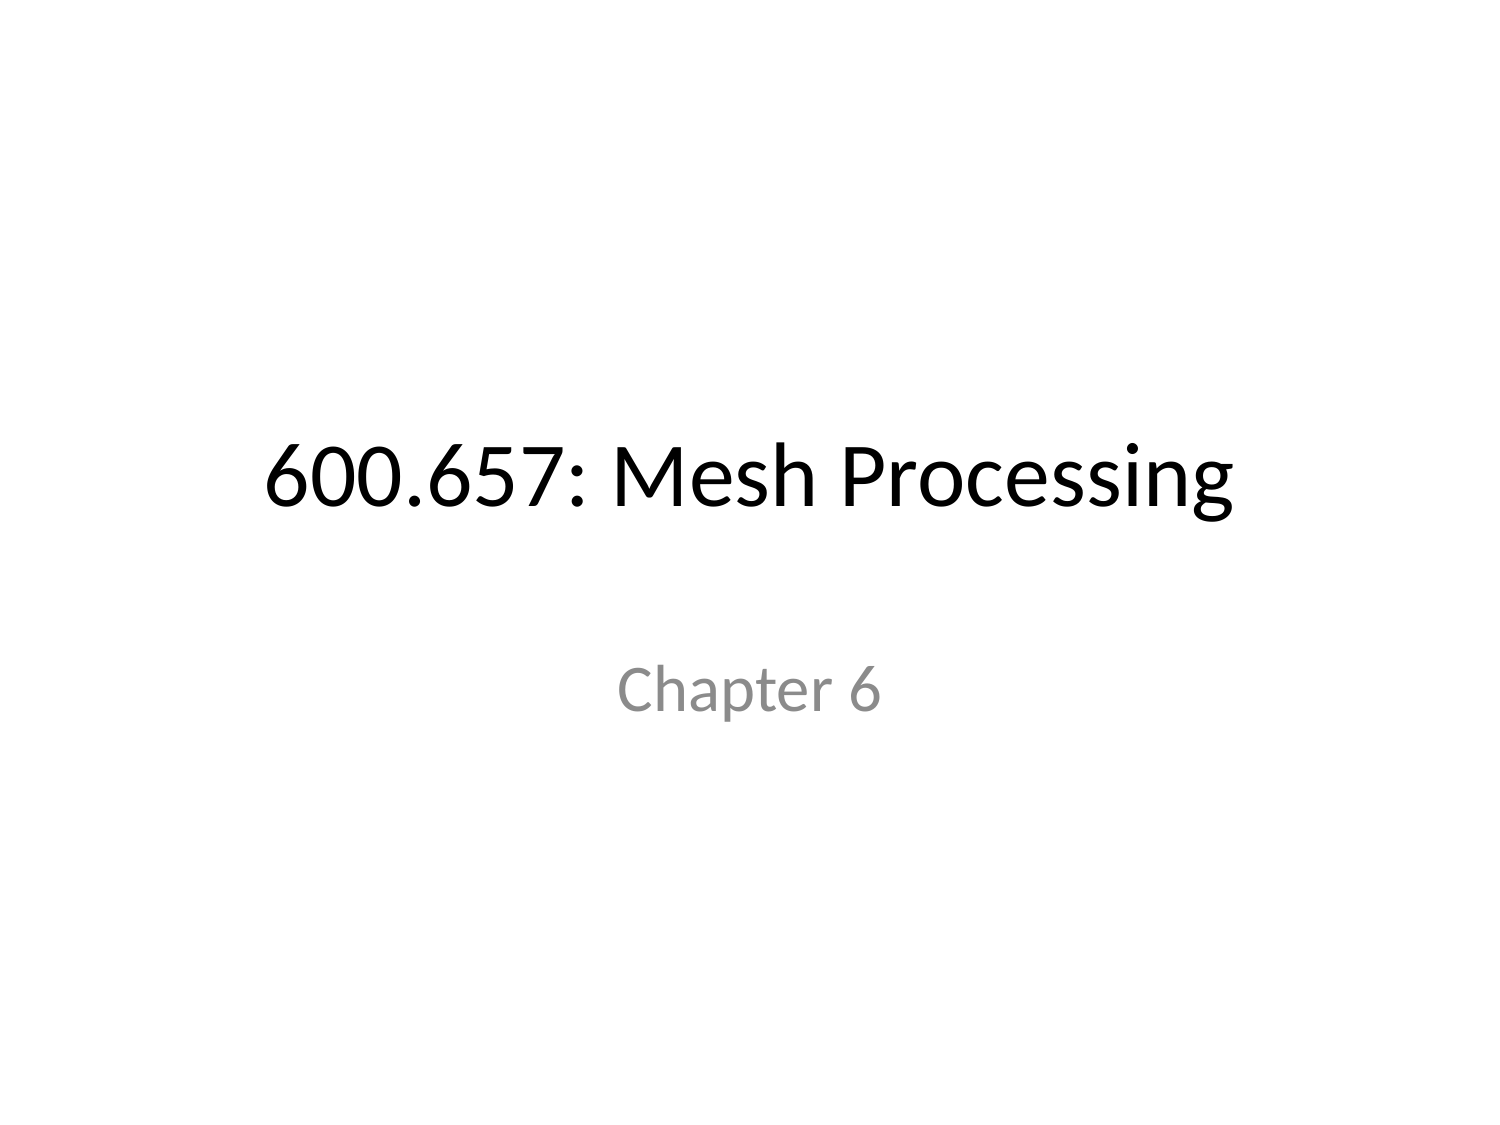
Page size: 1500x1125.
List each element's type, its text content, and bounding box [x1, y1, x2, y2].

title 600.657: Mesh Processing [112, 349, 1388, 591]
subtitle Chapter 6 [225, 637, 1275, 925]
